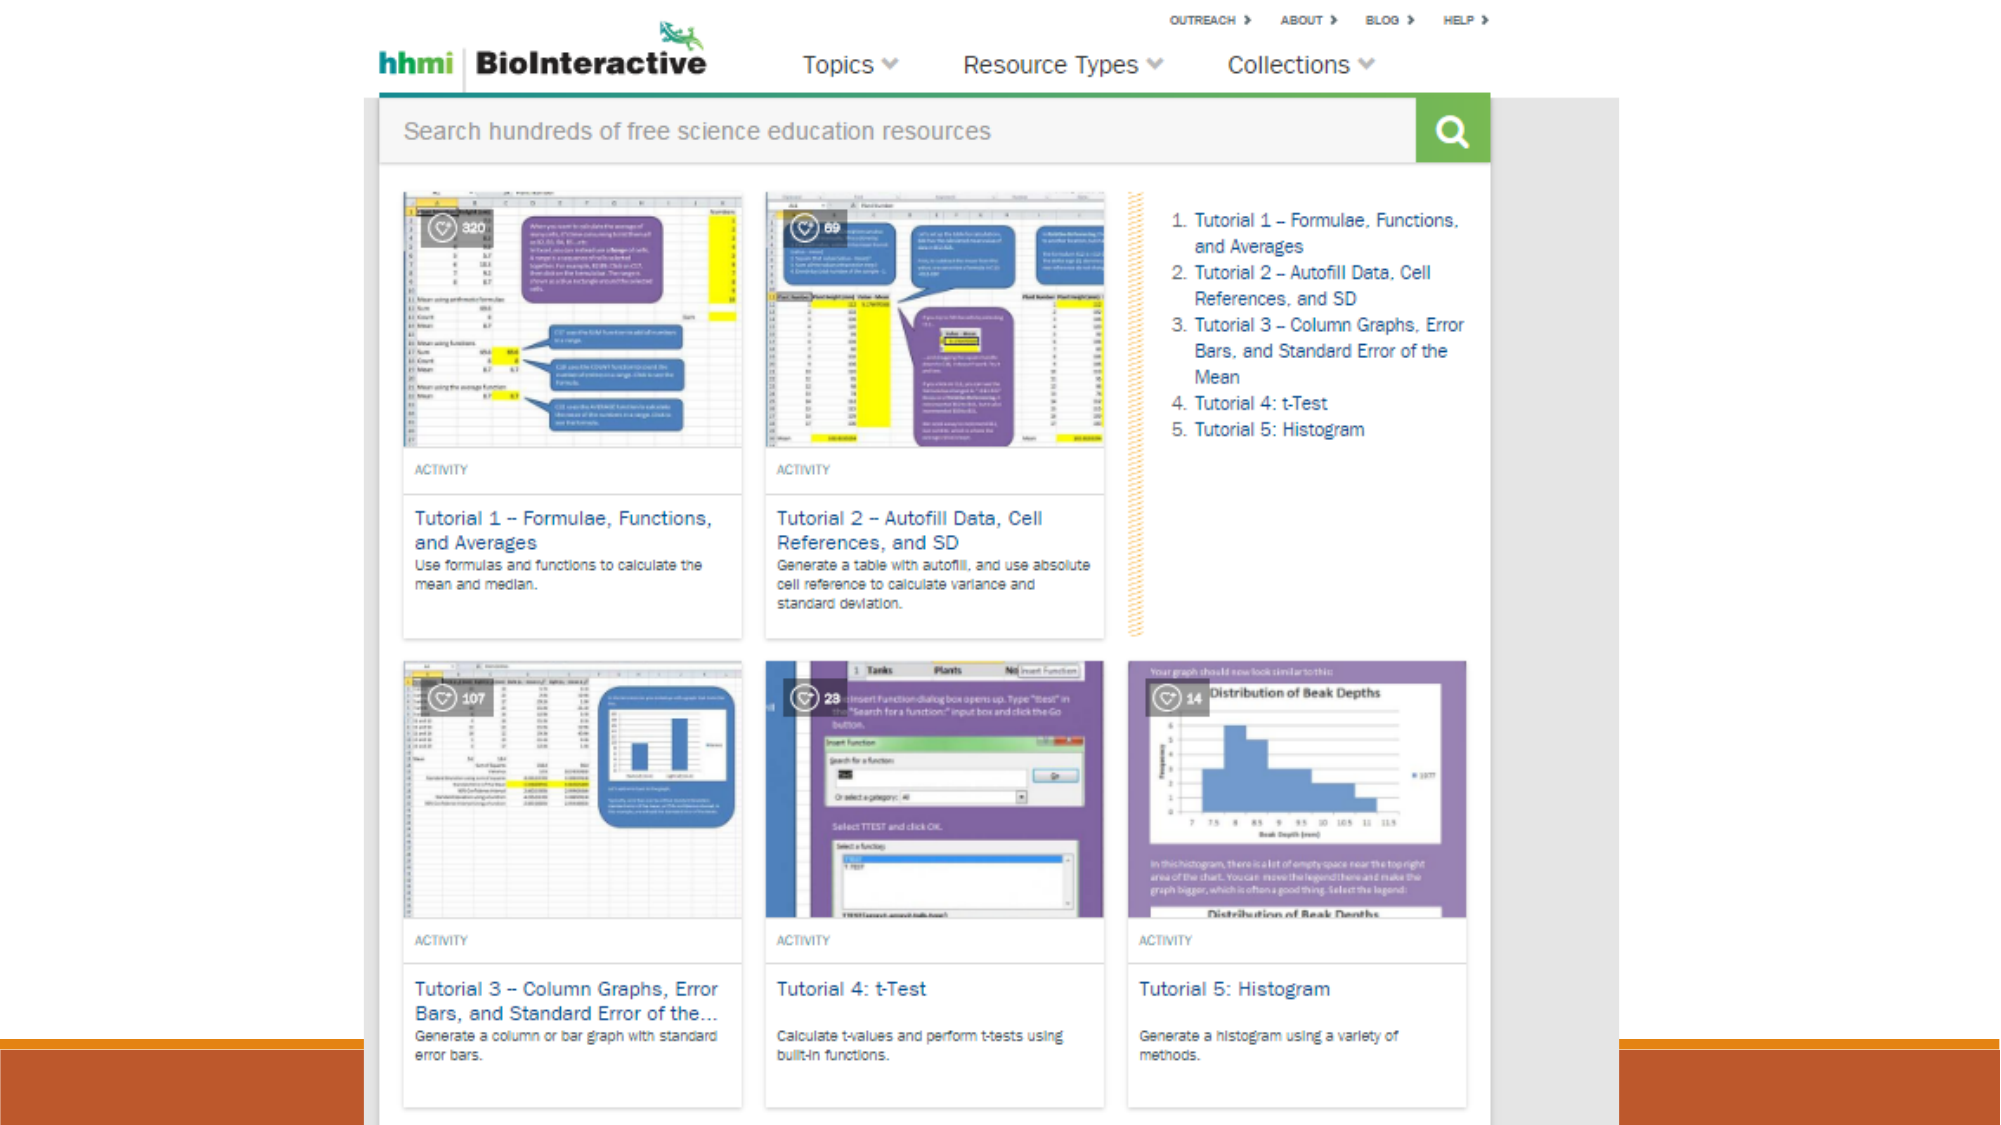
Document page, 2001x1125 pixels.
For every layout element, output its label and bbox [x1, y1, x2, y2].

picture [363, 0, 1620, 1125]
